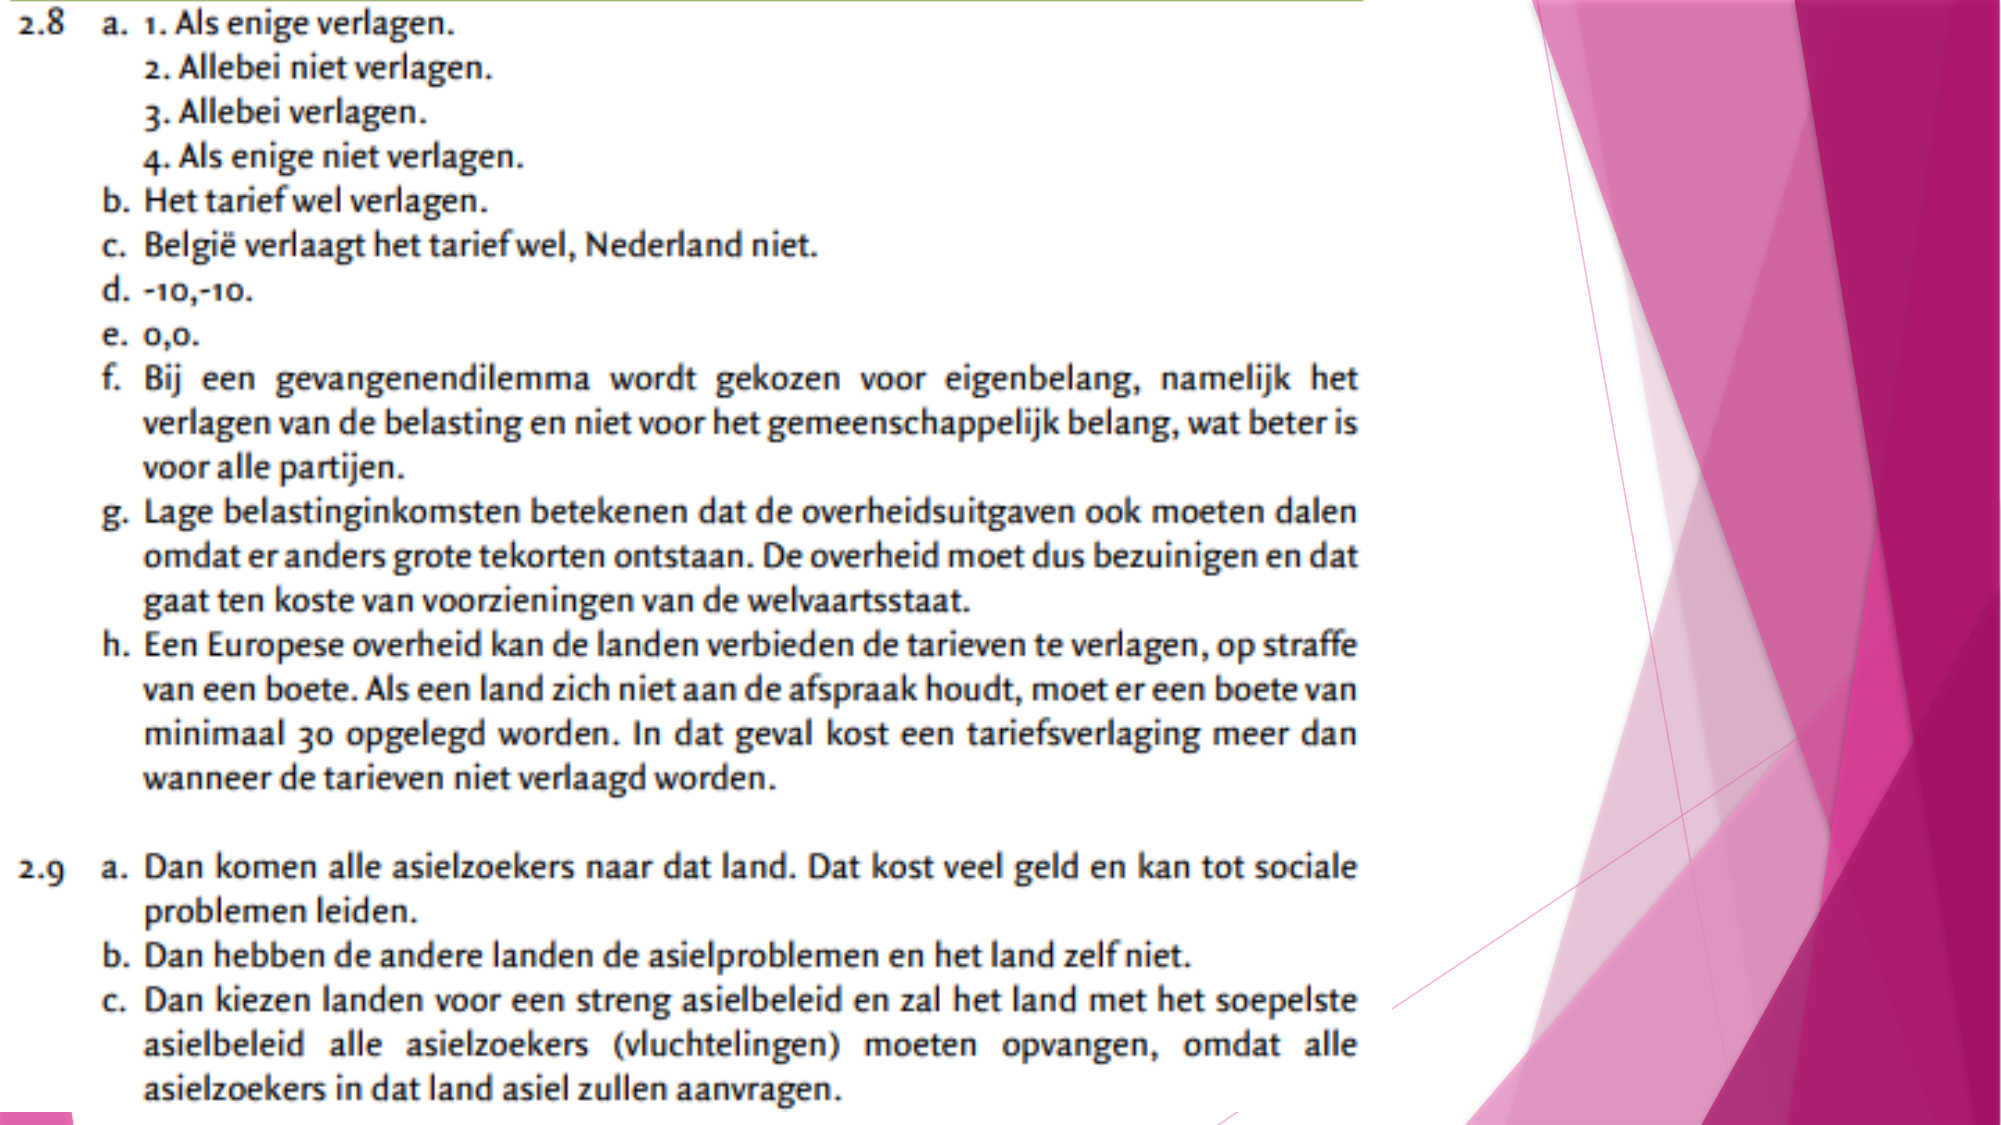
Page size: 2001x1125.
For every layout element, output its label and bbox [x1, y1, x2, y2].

picture [0, 0, 1393, 1113]
